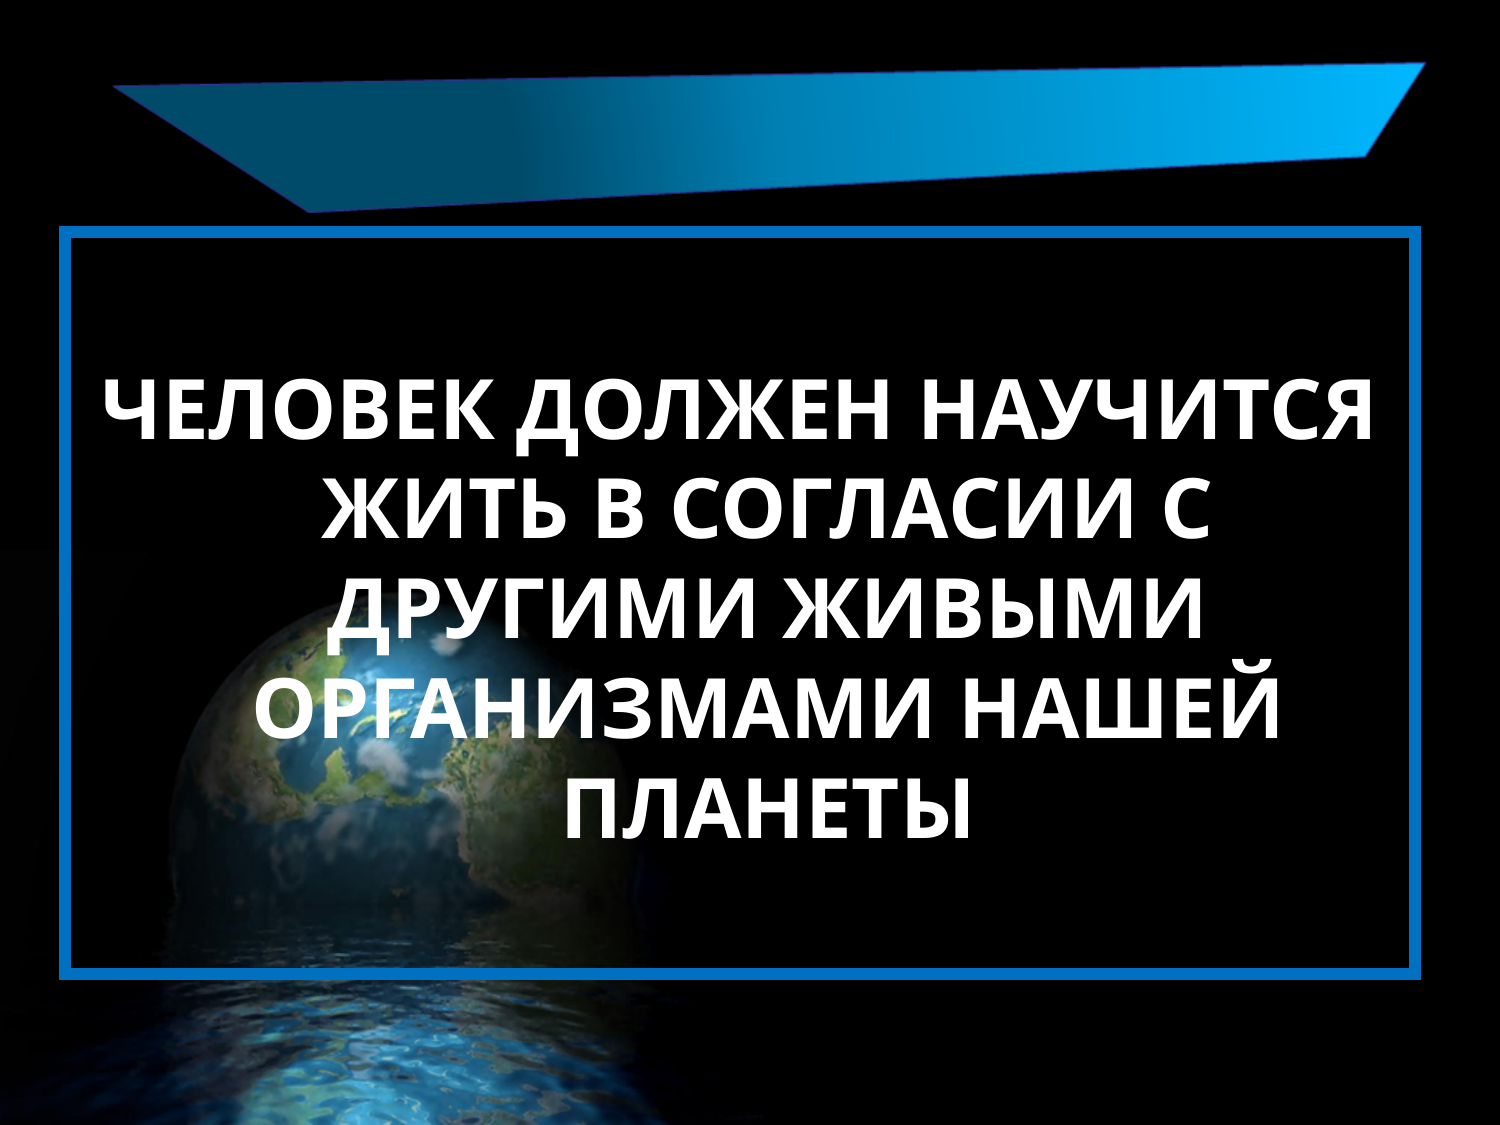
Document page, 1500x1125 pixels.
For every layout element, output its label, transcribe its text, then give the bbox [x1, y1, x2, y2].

list ЧЕЛОВЕК ДОЛЖЕН НАУЧИТСЯ ЖИТЬ В СОГЛАСИИ С ДРУГИМИ ЖИВЫМИ ОРГАНИЗМАМИ НАШЕЙ ПЛАНЕТЫ [64, 231, 1416, 975]
picture [0, 0, 1500, 1125]
